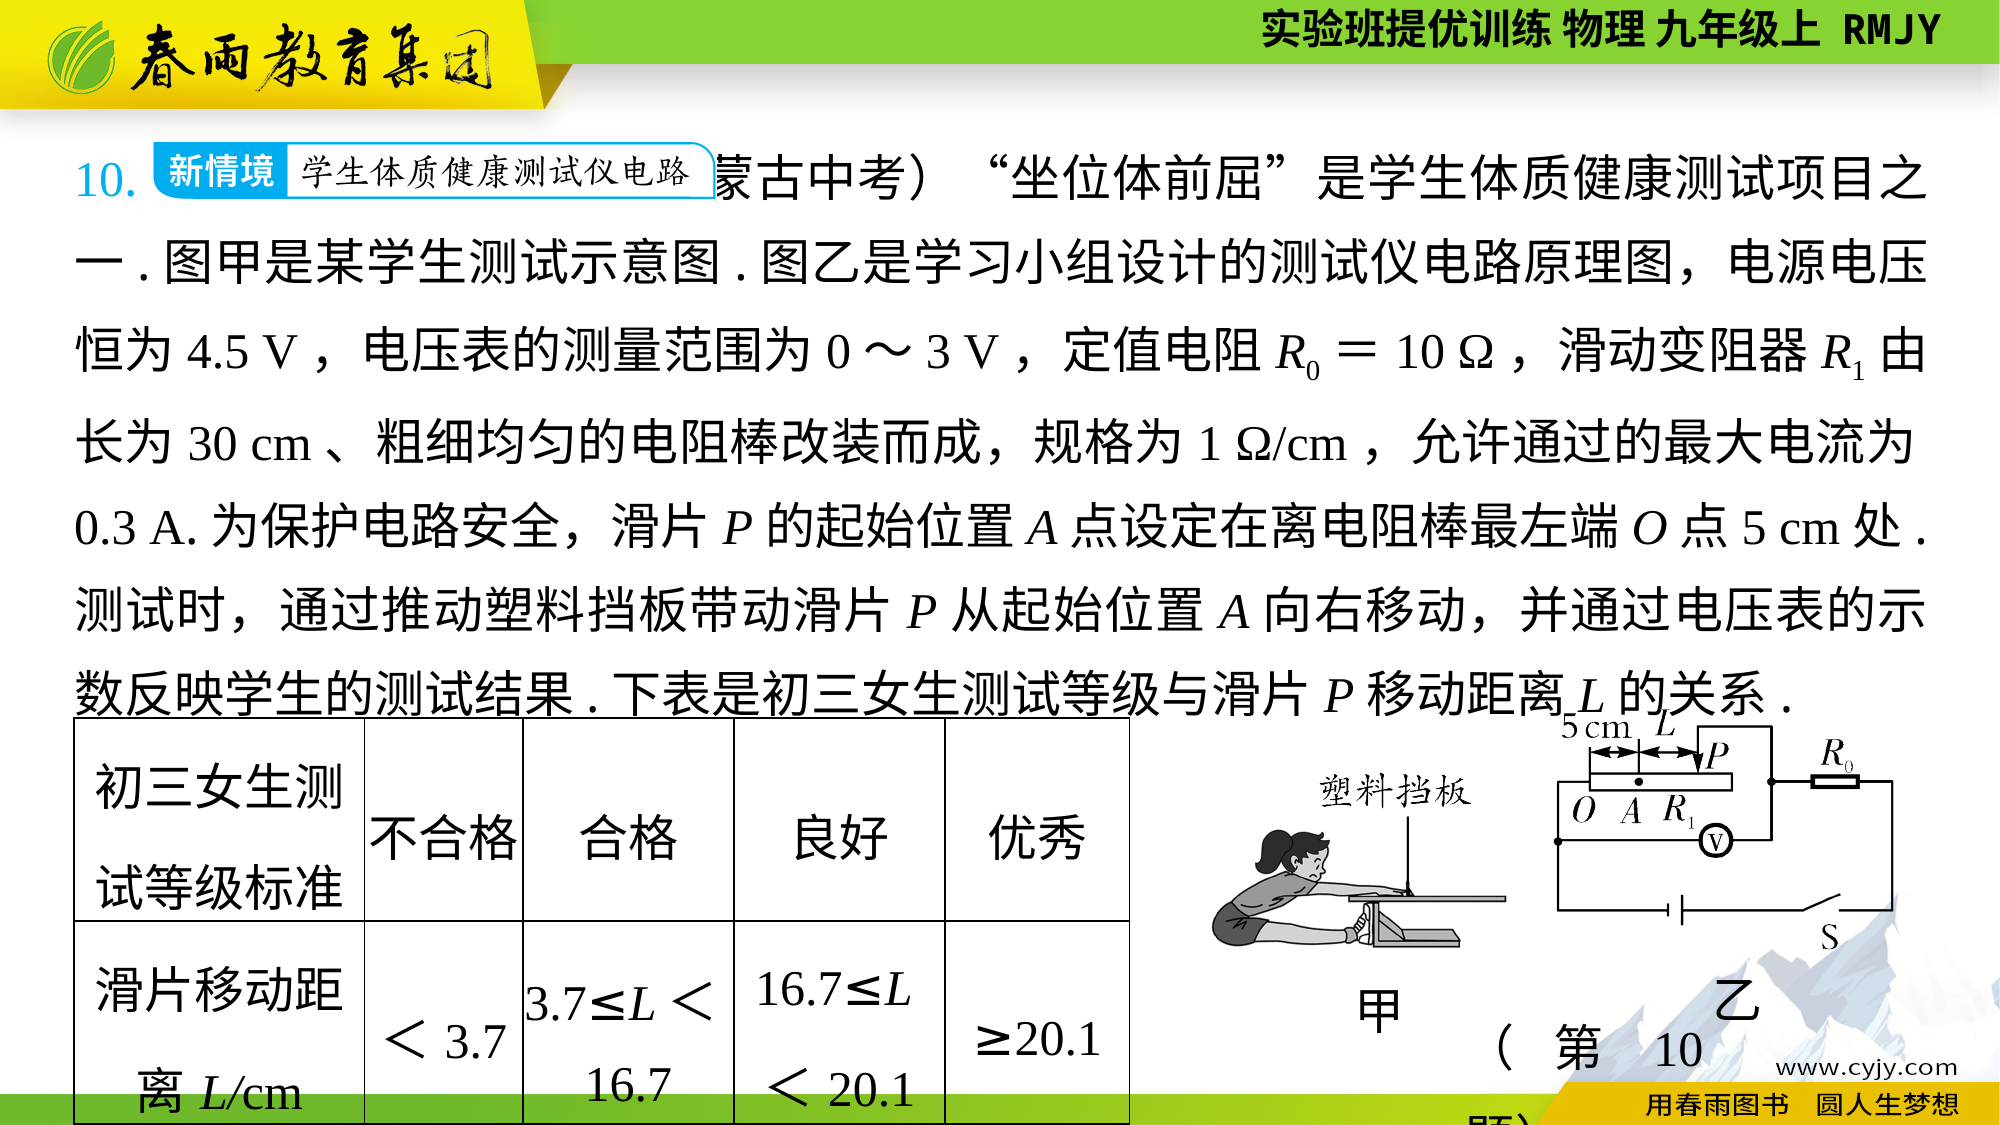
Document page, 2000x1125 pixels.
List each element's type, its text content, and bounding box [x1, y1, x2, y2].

picture [148, 136, 717, 209]
table_header 不合格 [365, 719, 522, 920]
table_cell 3.7≤L＜16.7 [524, 922, 733, 1123]
table_cell ＜3.7 [365, 922, 522, 1123]
table_cell 16.7≤L＜20.1 [735, 922, 944, 1123]
text_box 甲 [1339, 964, 1420, 1047]
table_cell 滑片移动距离L/cm [75, 922, 364, 1123]
table_header 合格 [524, 719, 733, 920]
text_box （第10题） [1450, 979, 1730, 1084]
table_header 初三女生测试等级标准 [75, 719, 364, 920]
table_header 优秀 [946, 719, 1129, 920]
table_cell ≥20.1 [946, 922, 1129, 1123]
picture [0, 0, 2000, 1125]
table_header 良好 [735, 719, 944, 920]
text_box 乙 [1697, 964, 1777, 1036]
list 10. （2023·内蒙古中考）“坐位体前屈”是学生体质健康测试项目之一.图甲是某学生测试示意图.图乙是学习小组设计的测试仪电路原理图，电源电压恒为4.5 V，电压表的测量范围为0～3 V，定值电阻R0＝10 Ω，滑动变阻器R1由长为30 cm、粗细均匀的电阻棒改装而成，规格为1 Ω/cm，允许通过的最大电流为0.3 A.为保护电路安全，滑片P的起始位置A点设定在离电阻棒最左端O点5 cm处.测试时，通过推动塑料挡板带动滑片P从起始位置A向右移动，并通过电压表的示数反映学生的测试结果.下表是初三女生测试等级与滑片P移动距离L的关系. [59, 115, 1944, 725]
